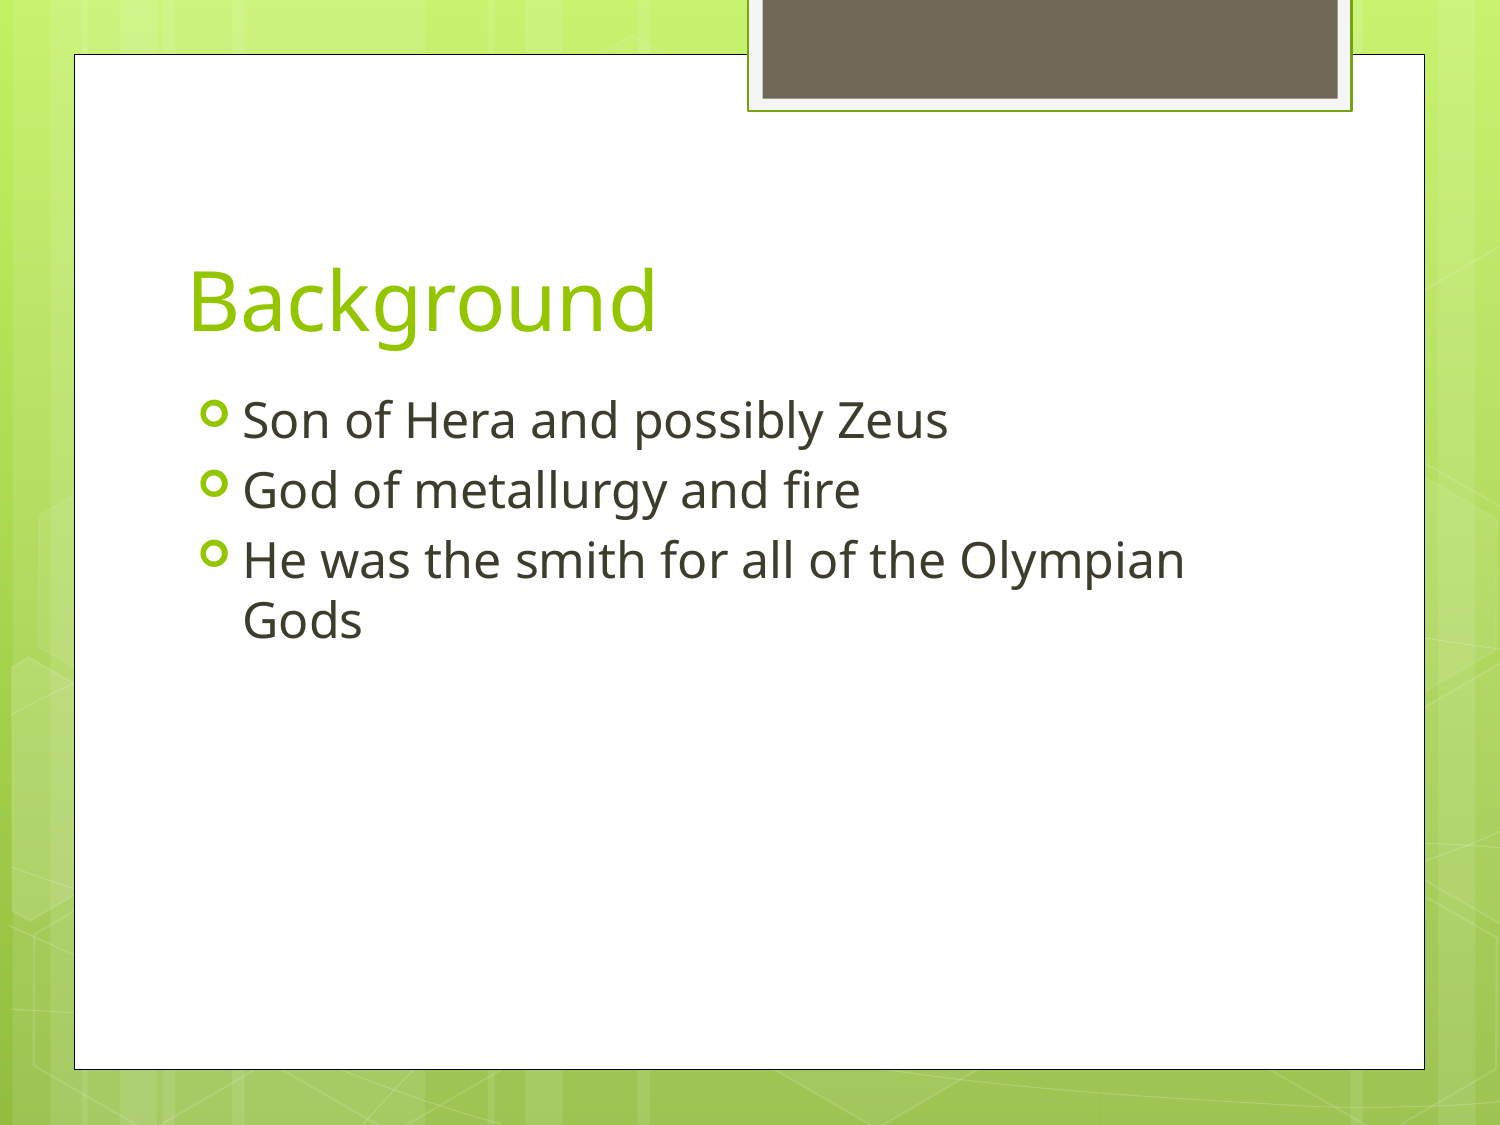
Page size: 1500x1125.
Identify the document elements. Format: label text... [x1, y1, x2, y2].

title Background [171, 168, 1324, 357]
list Son of Hera and possibly Zeus God of metallurgy and fire He was the smith for all of the Olympian Gods [171, 381, 1283, 957]
